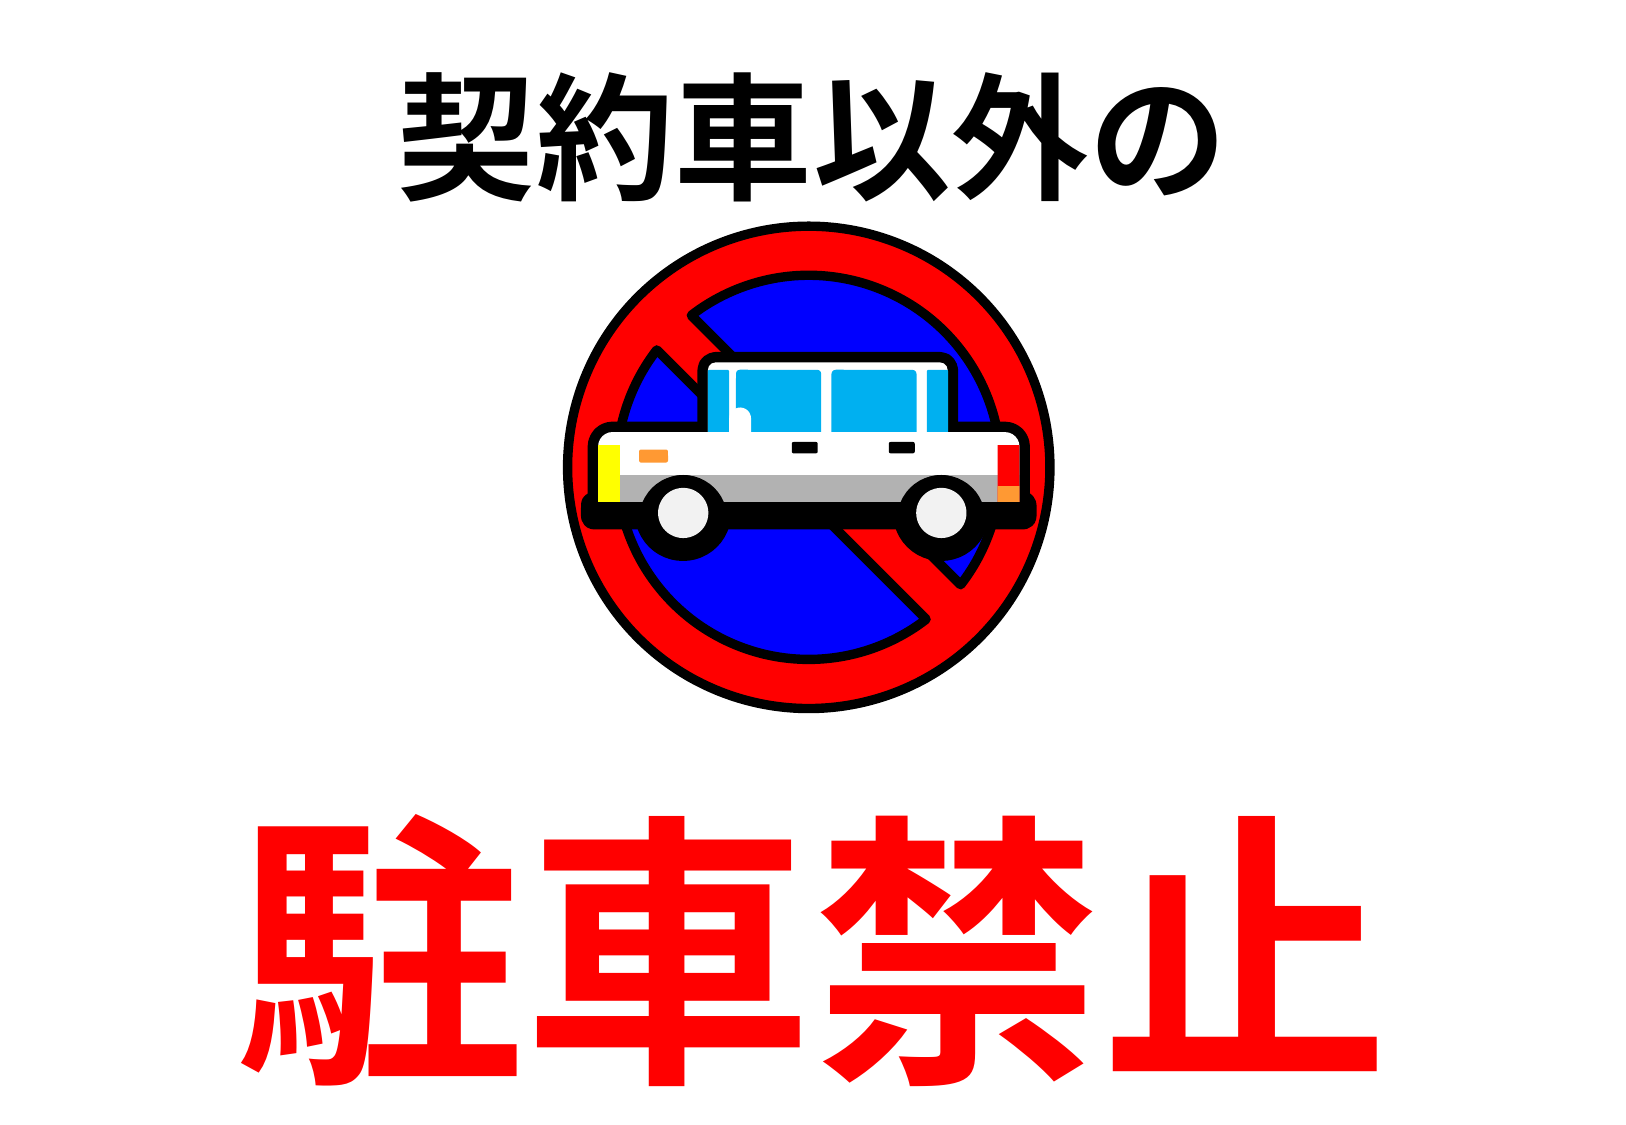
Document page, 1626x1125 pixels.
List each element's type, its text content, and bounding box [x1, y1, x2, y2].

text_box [567, 225, 1051, 709]
text_box 駐車禁止 [0, 765, 1625, 1125]
text_box 契約車以外の [0, 44, 1625, 225]
